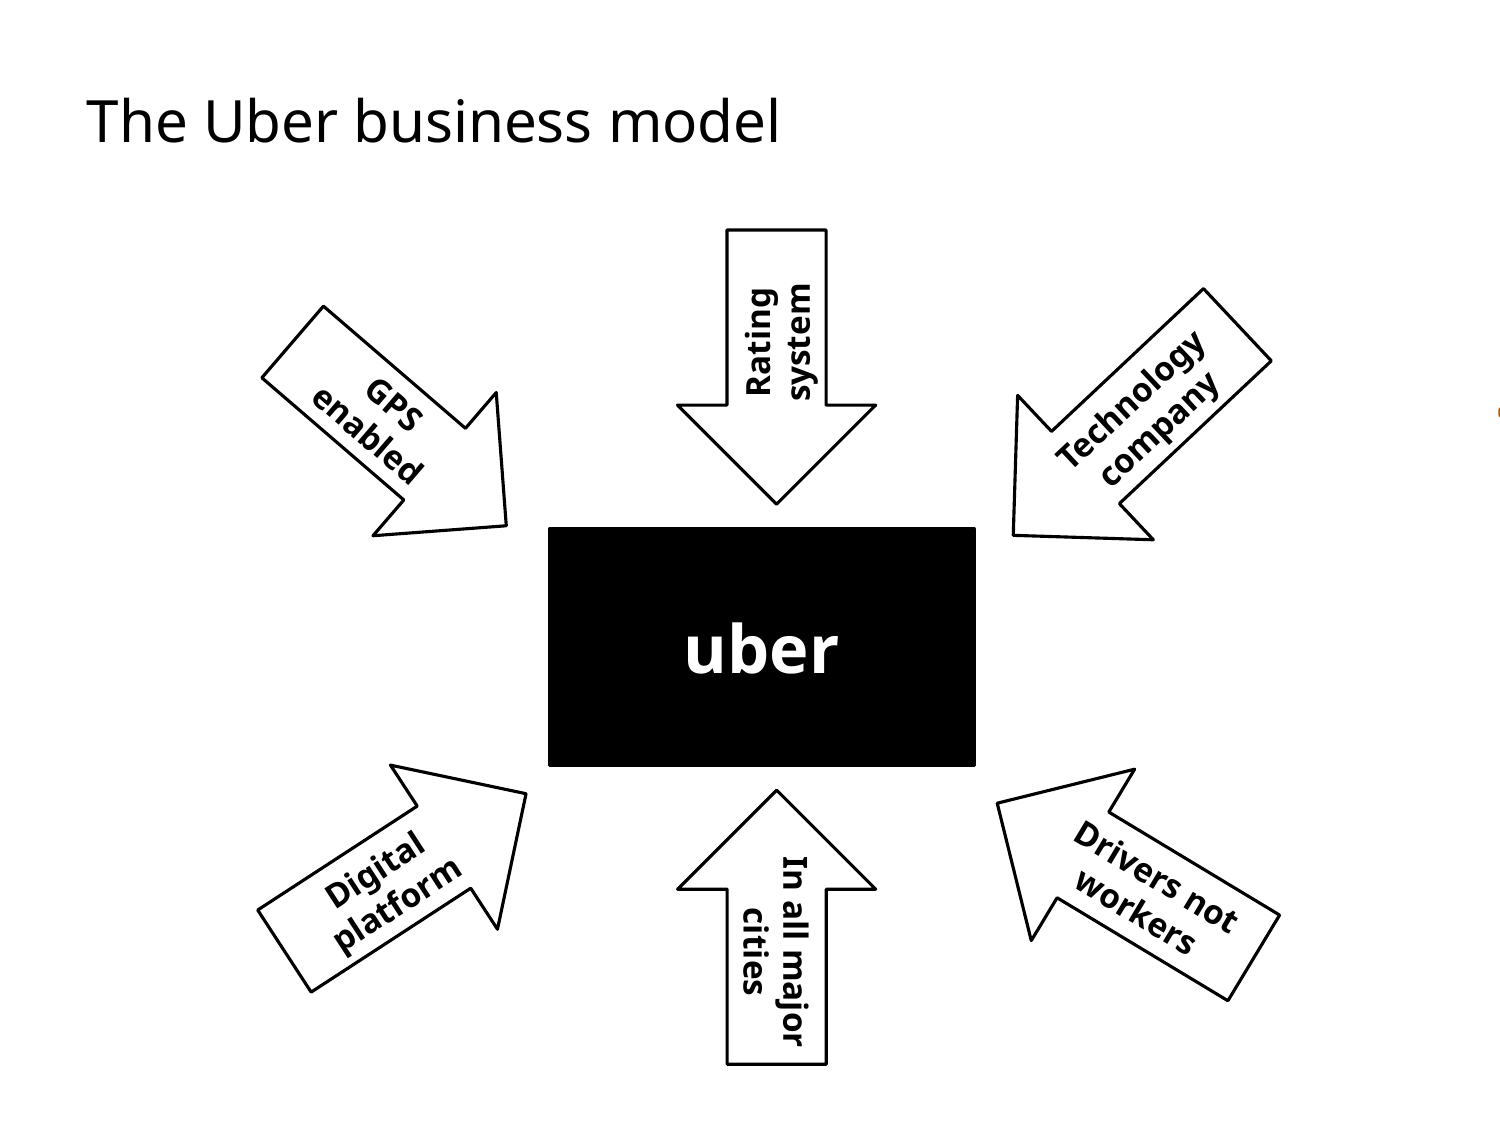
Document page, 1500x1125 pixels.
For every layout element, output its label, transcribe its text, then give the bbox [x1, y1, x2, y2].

text_box Drivers not workers [995, 767, 1281, 1003]
text_box Rating system [676, 228, 878, 506]
text_box GPS enabled [260, 304, 508, 538]
text_box Technology company [1011, 287, 1273, 542]
text_box uber [548, 527, 976, 767]
title The Uber business model [71, 76, 1366, 178]
text_box Digital platform [256, 763, 528, 994]
text_box In all major cities [676, 789, 878, 1066]
